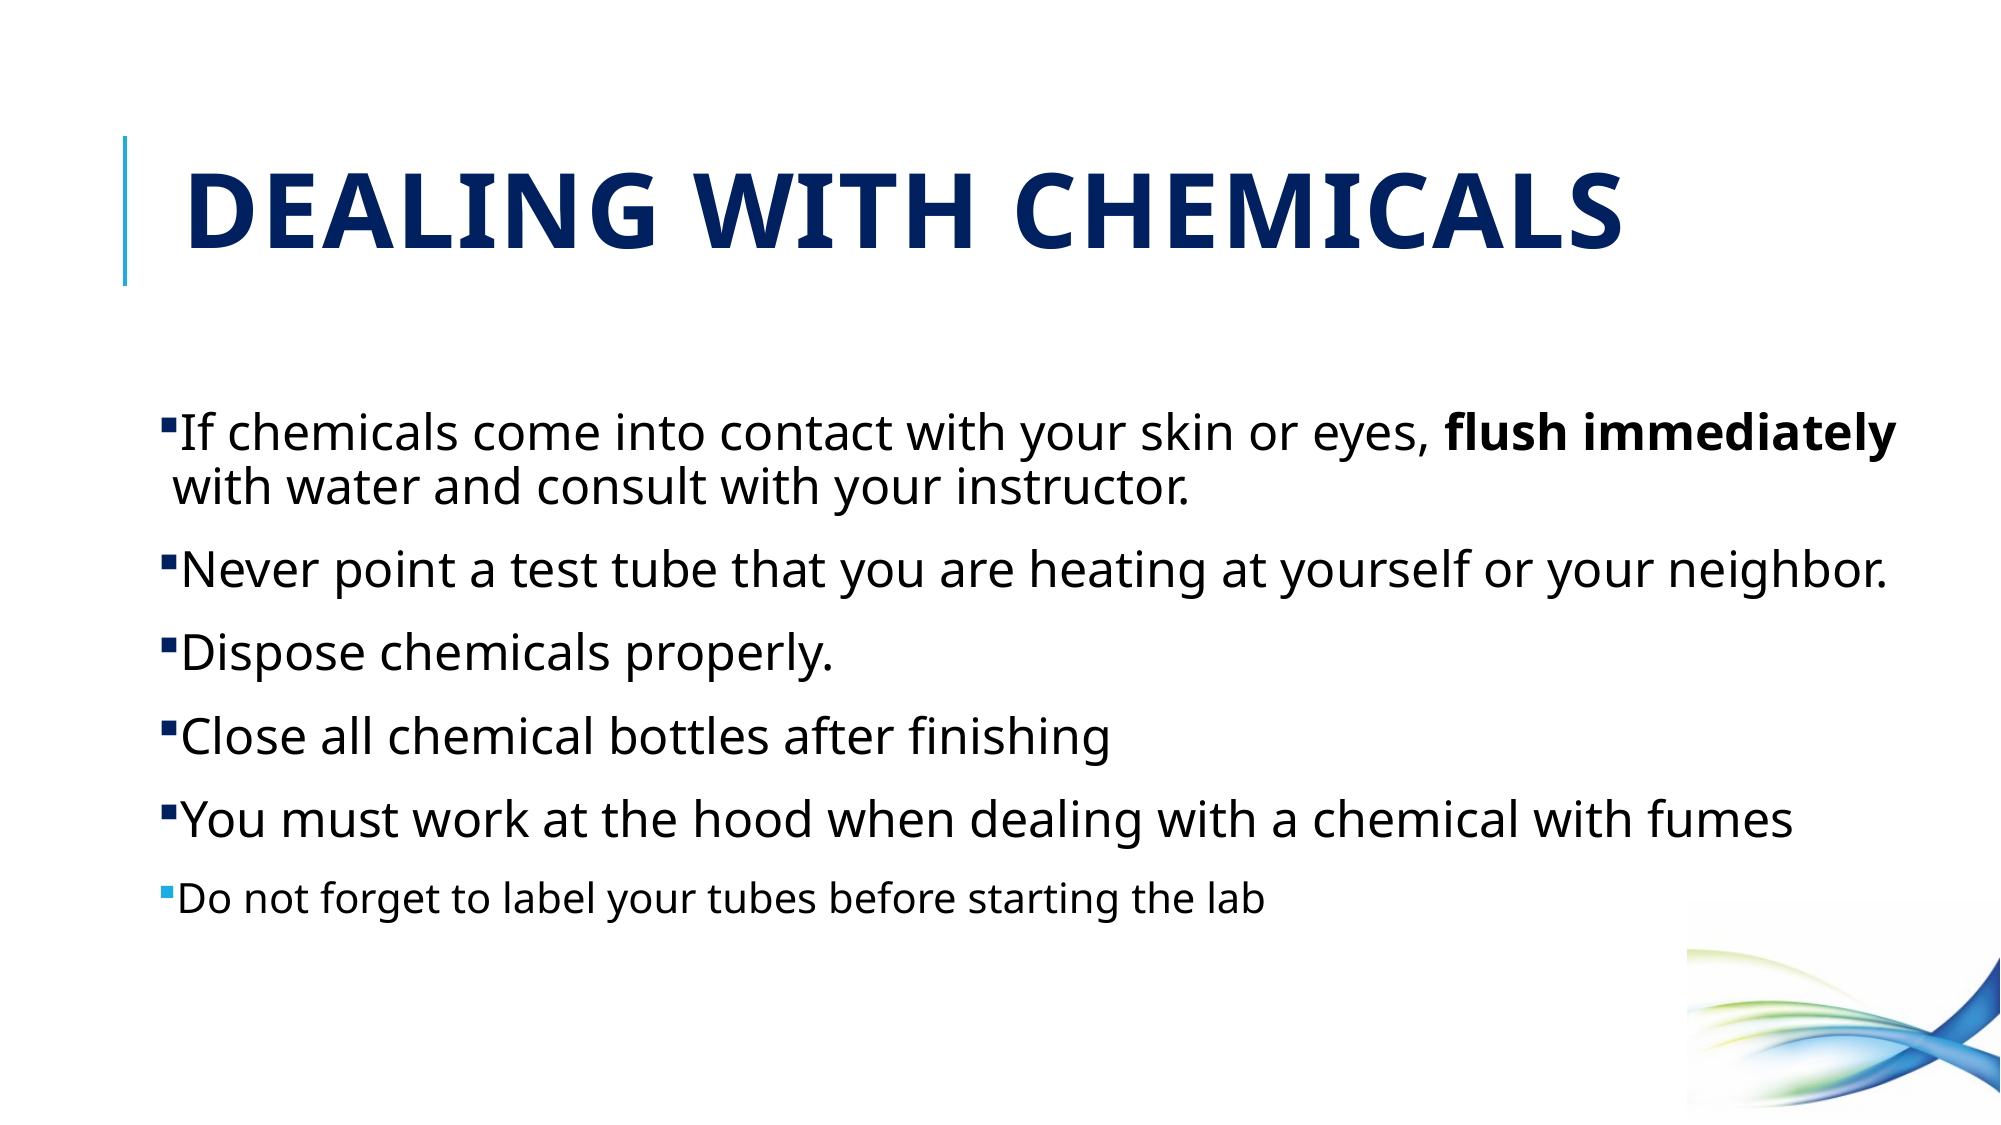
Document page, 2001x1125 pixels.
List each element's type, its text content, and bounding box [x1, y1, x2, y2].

list If chemicals come into contact with your skin or eyes, flush immediately with water and consult with your instructor. Never point a test tube that you are heating at yourself or your neighbor. Dispose chemicals properly. Close all chemical bottles after finishing You must work at the hood when dealing with a chemical with fumes Do not forget to label your tubes before starting the lab [150, 399, 1963, 1075]
picture [1687, 901, 2000, 1120]
title Dealing with chemicals [168, 96, 1763, 342]
